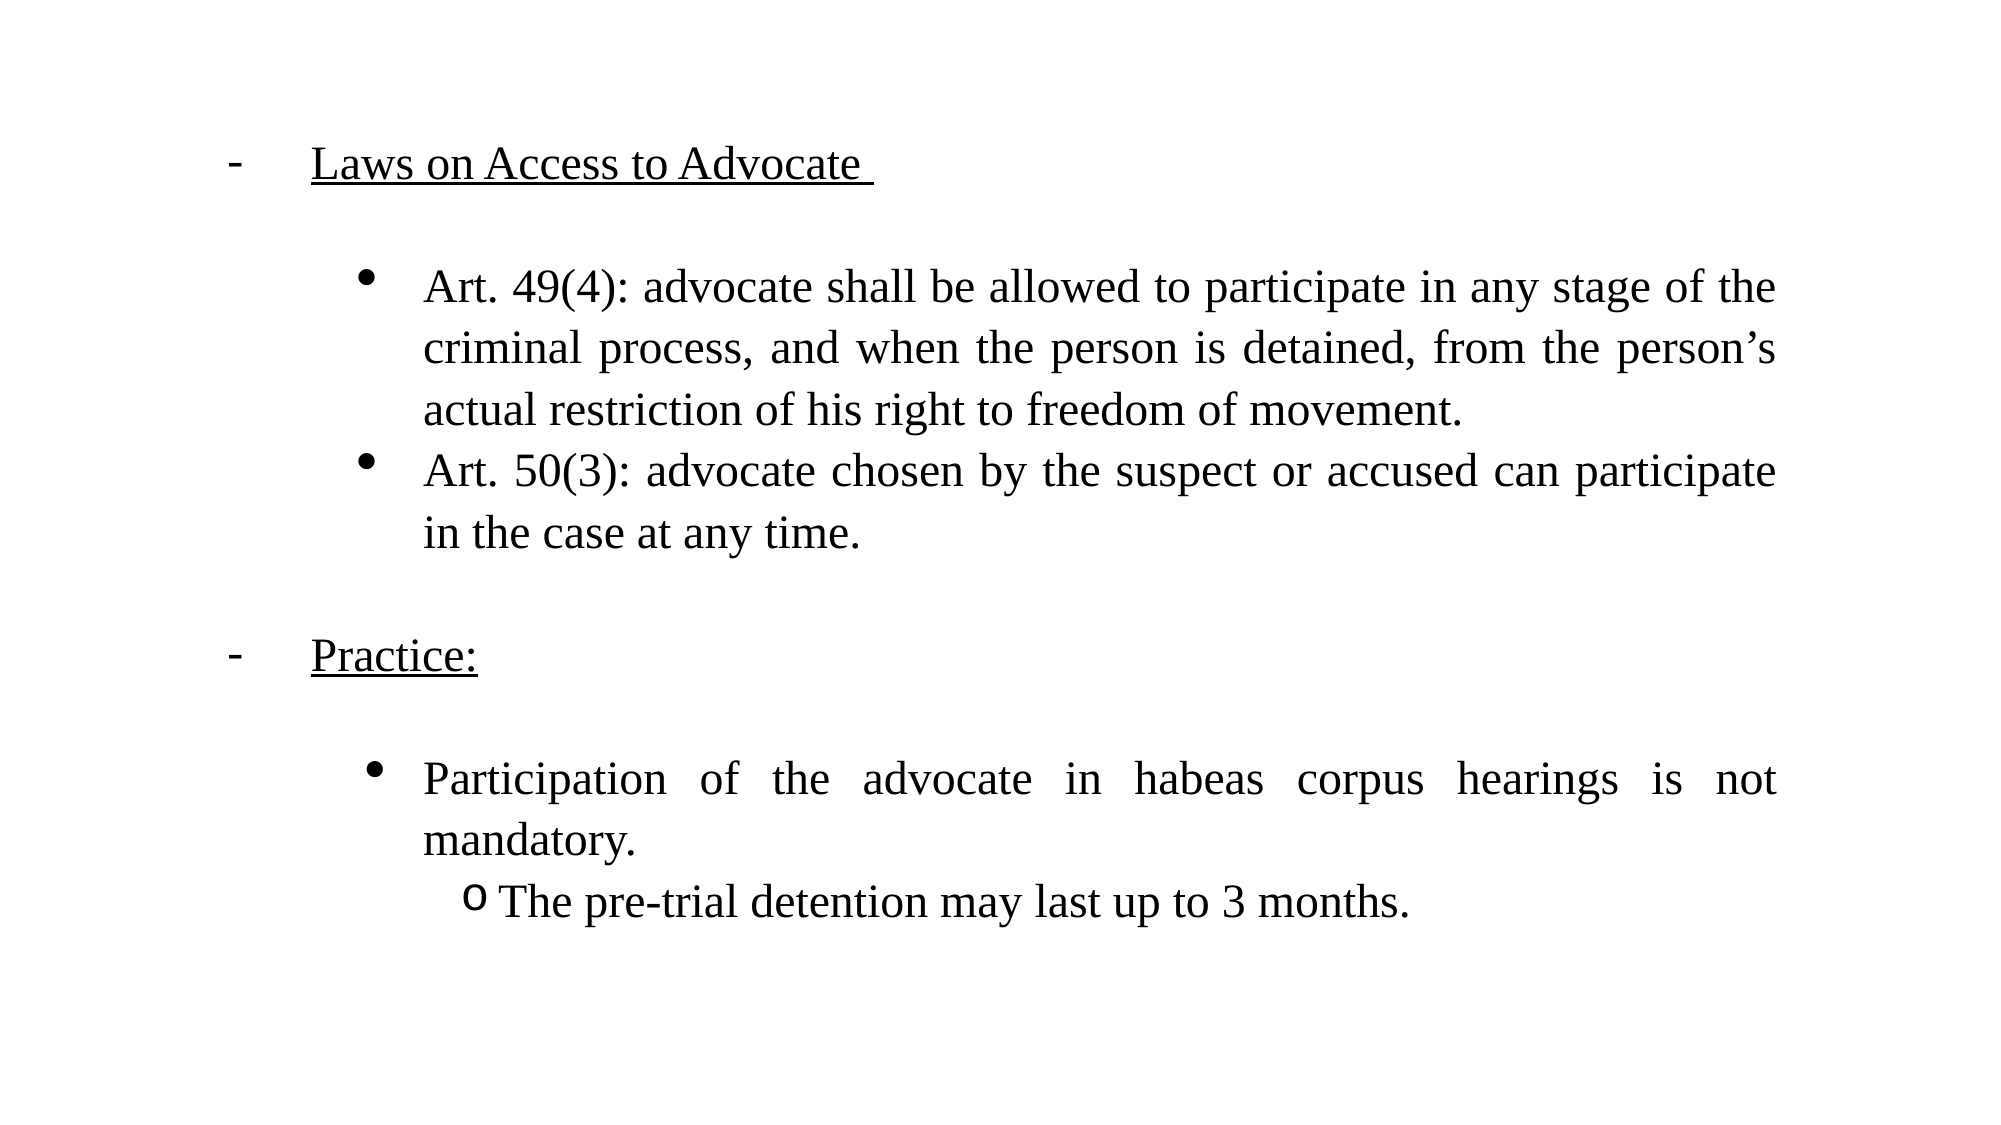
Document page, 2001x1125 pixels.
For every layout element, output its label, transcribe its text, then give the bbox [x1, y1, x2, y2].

text_box Laws on Access to Advocate Art. 49(4): advocate shall be allowed to participate in any stage of the criminal process, and when the person is detained, from the person’s actual restriction of his right to freedom of movement. Art. 50(3): advocate chosen by the suspect or accused can participate in the case at any time. Practice: Participation of the advocate in habeas corpus hearings is not mandatory. The pre-trial detention may last up to 3 months. [145, 120, 1794, 935]
